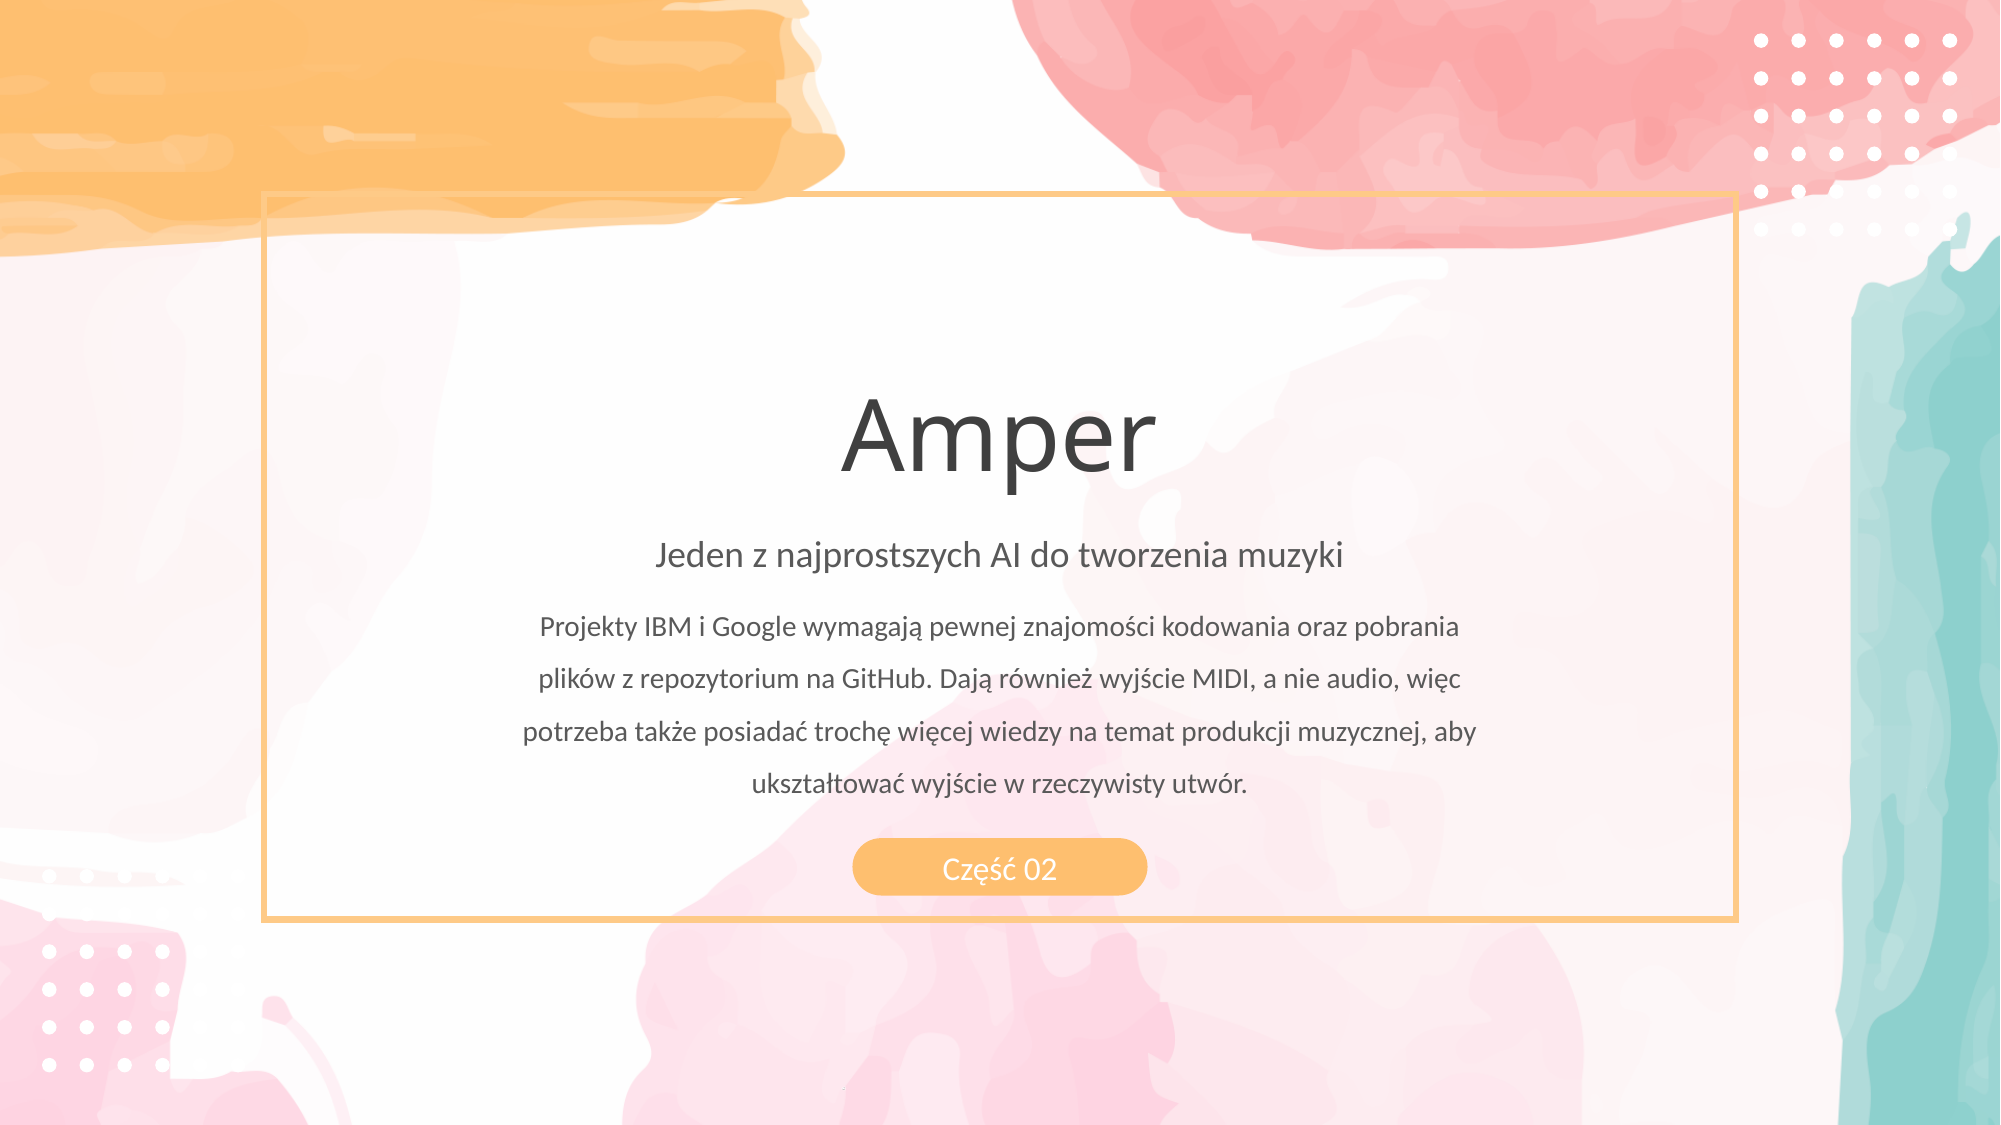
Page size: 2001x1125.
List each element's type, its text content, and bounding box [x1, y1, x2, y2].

text_box [263, 193, 1737, 920]
picture [0, 0, 2000, 1125]
text_box Amper [826, 364, 1174, 500]
